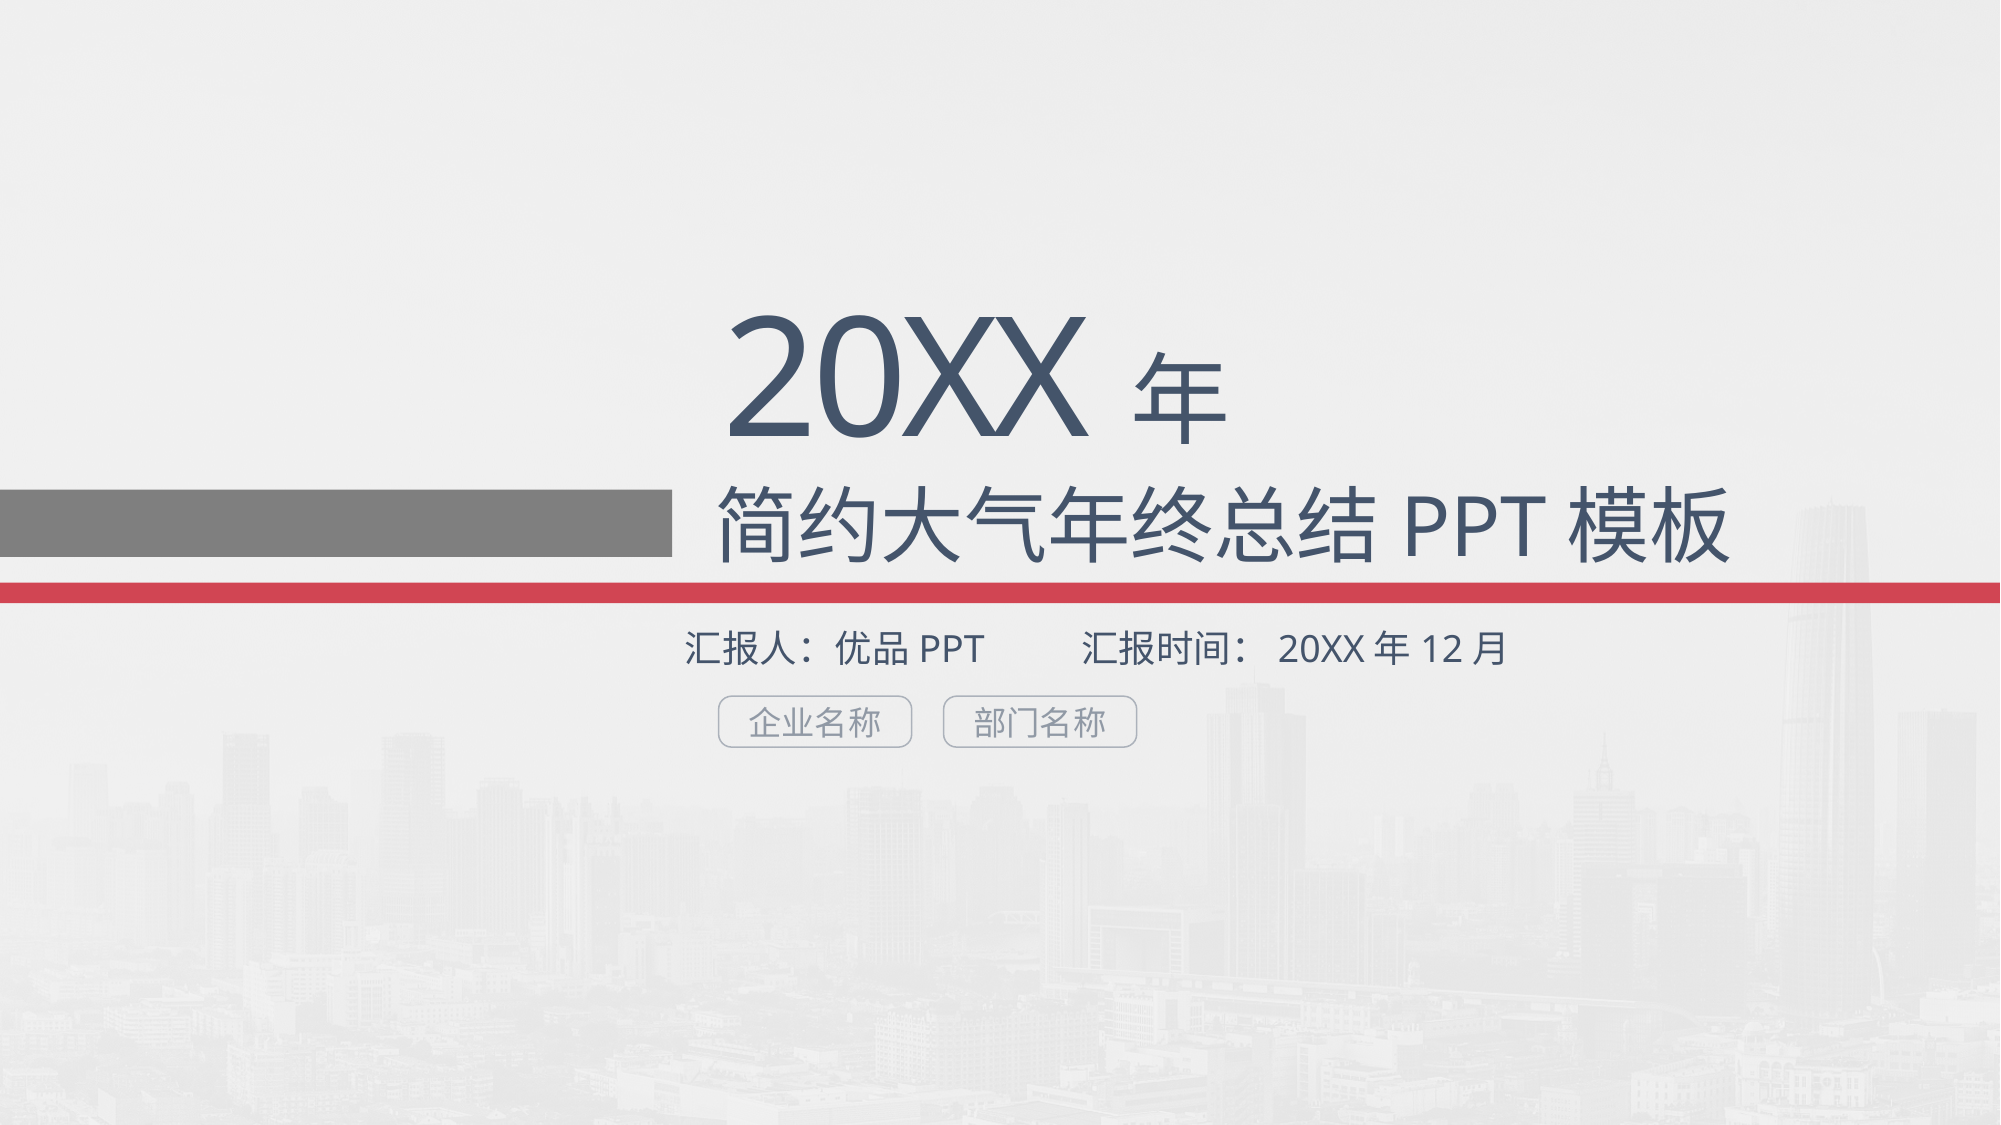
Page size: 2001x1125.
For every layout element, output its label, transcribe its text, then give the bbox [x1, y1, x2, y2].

text_box 简约大气年终总结PPT模板 [699, 465, 1749, 580]
text_box 部门名称 [942, 695, 1138, 749]
text_box 汇报人：优品PPT 汇报时间：20XX年12月 [669, 617, 1525, 678]
text_box 企业名称 [717, 695, 913, 749]
text_box [0, 581, 2000, 604]
text_box [0, 488, 673, 558]
text_box 20XX年 [708, 262, 1246, 477]
